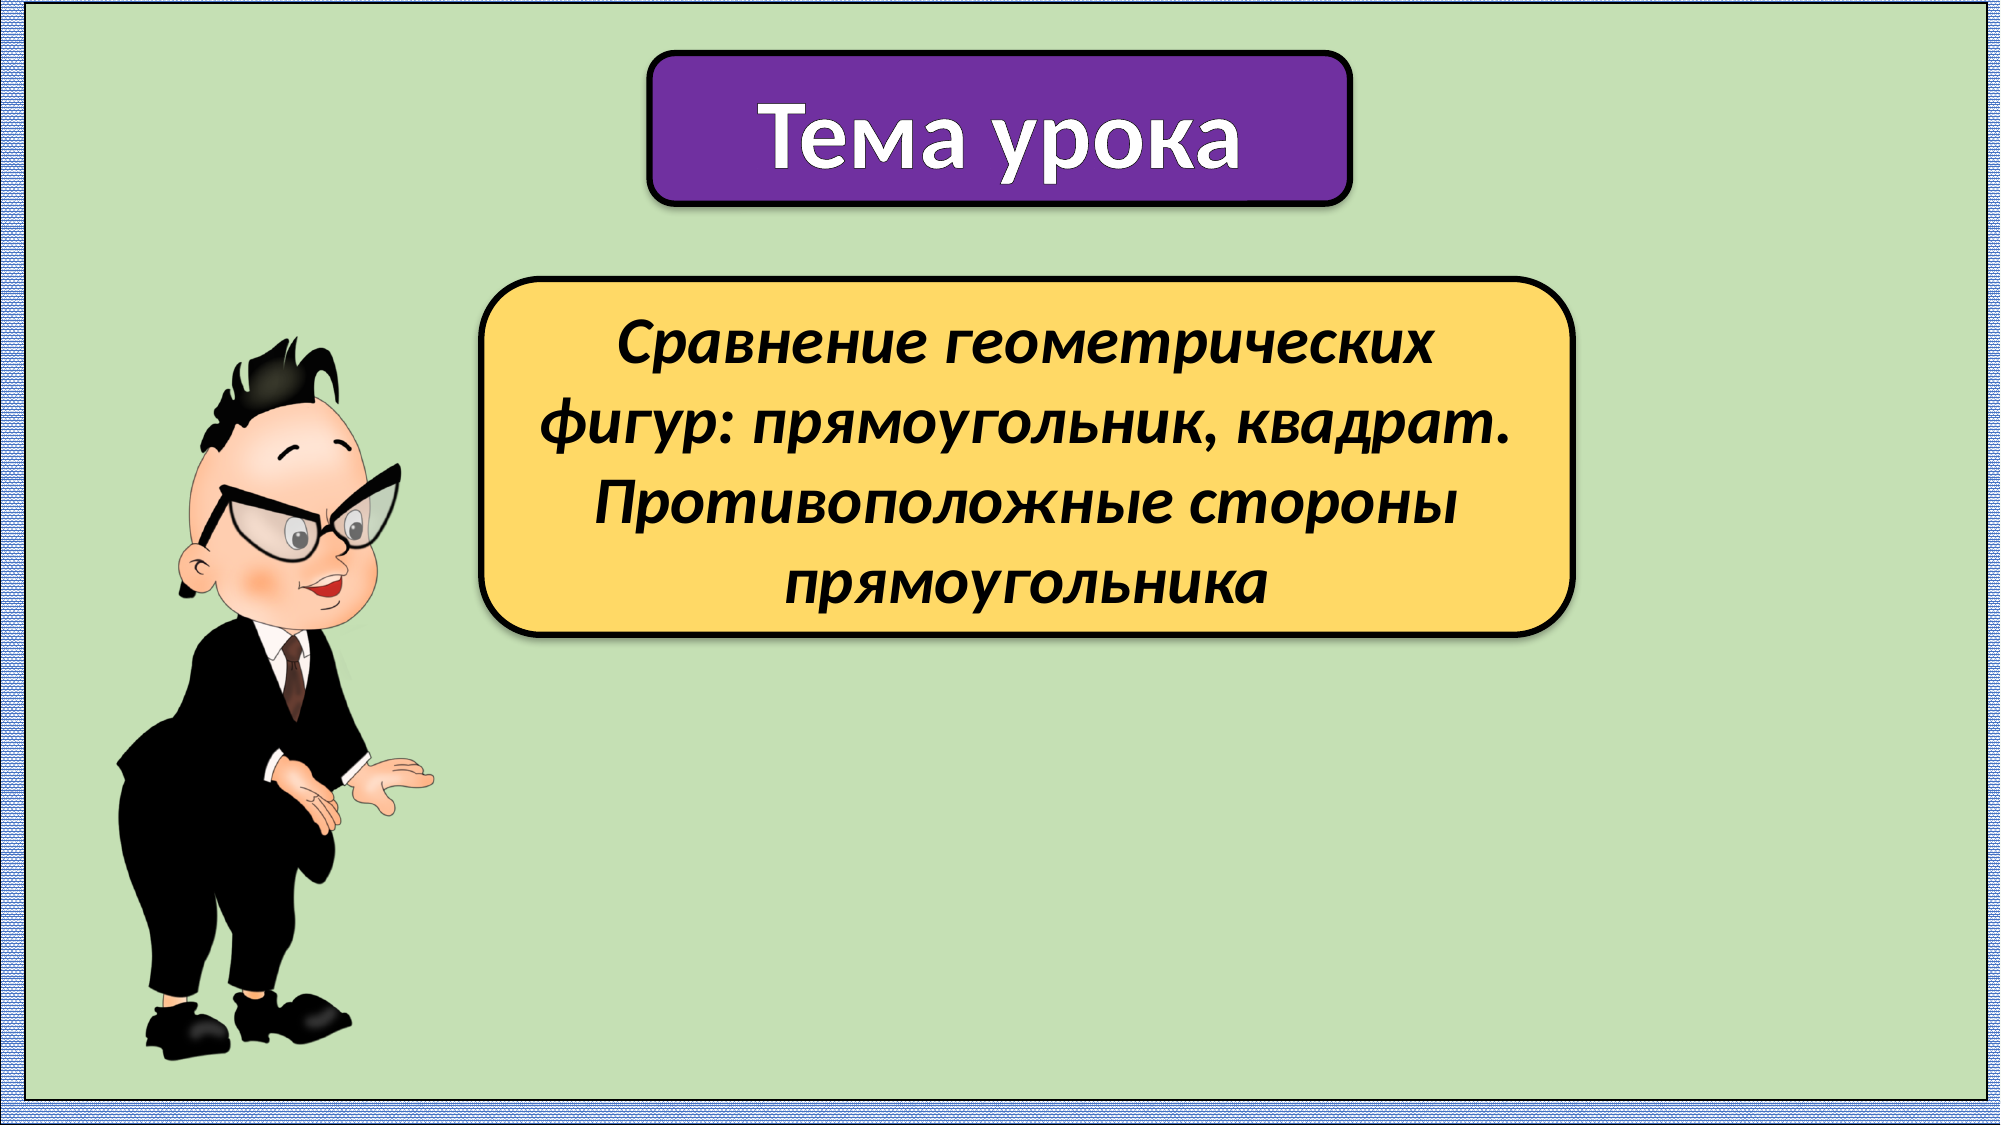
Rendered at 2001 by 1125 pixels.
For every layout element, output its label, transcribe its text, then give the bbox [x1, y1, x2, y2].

text_box Тема урока [648, 52, 1352, 205]
text_box Сравнение геометрических фигур: прямоугольник, квадрат. Противоположные стороны прямоугольника [482, 277, 1574, 636]
picture [62, 304, 482, 1065]
